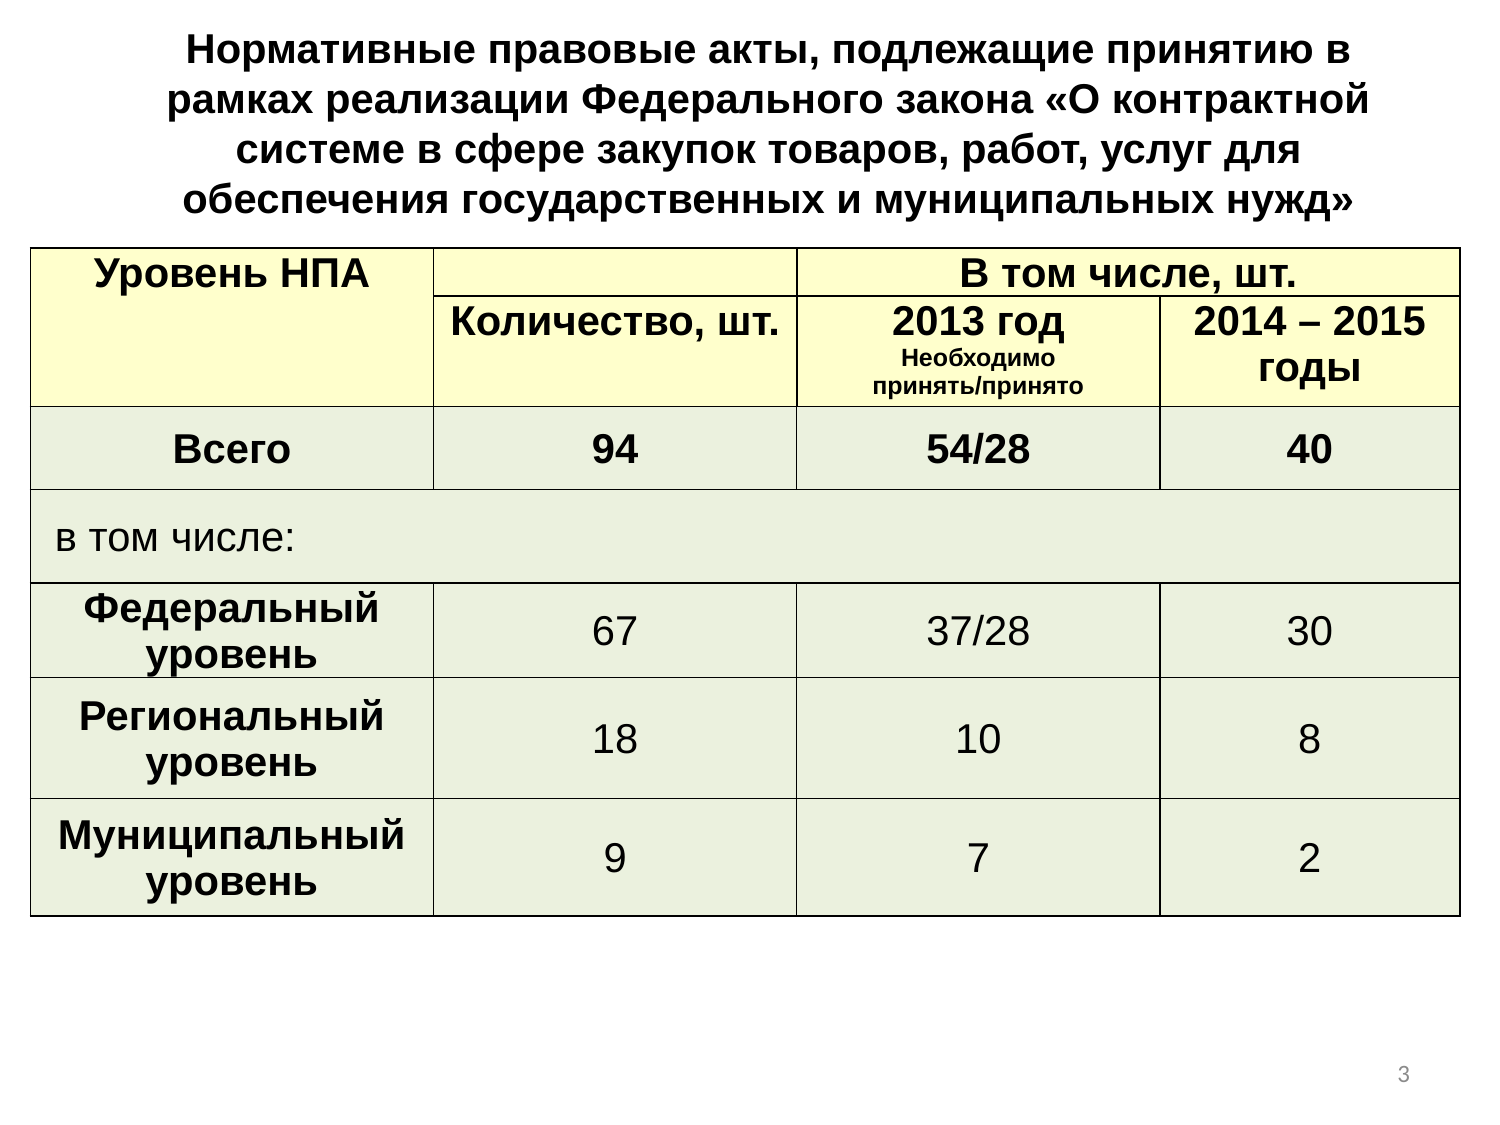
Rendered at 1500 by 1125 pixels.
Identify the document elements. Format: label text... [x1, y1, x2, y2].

slide_number 3 [1074, 1042, 1425, 1103]
table_cell 40 [1161, 407, 1459, 489]
table_cell 9 [434, 799, 796, 915]
text_box Нормативные правовые акты, подлежащие принятию в рамках реализации Федерального закона «О контрактной системе в сфере закупок товаров, работ, услуг для обеспечения государственных и муниципальных нужд» [118, 18, 1419, 224]
table_cell 2013 год Необходимо принять/принято [798, 297, 1159, 406]
table_cell 67 [434, 584, 796, 677]
table_cell в том числе: [31, 490, 1459, 582]
table_cell 30 [1161, 584, 1459, 677]
table_cell 2014 – 2015 годы [1161, 297, 1459, 406]
table_cell Всего [31, 407, 433, 489]
table_header В том числе, шт. [798, 249, 1459, 295]
table_cell 10 [797, 678, 1159, 798]
table_cell Количество, шт. [434, 297, 796, 406]
table_cell 2 [1161, 799, 1459, 915]
table_cell 94 [434, 407, 796, 489]
table_cell 7 [797, 799, 1159, 915]
table_cell 37/28 [797, 584, 1159, 677]
table_cell 54/28 [797, 407, 1159, 489]
table_cell Муниципальный уровень [31, 799, 433, 915]
table_cell 18 [434, 678, 796, 798]
table_cell Федеральный уровень [31, 584, 433, 677]
table_header Уровень НПА [31, 249, 433, 406]
table_cell Региональный уровень [31, 678, 433, 798]
table_header [434, 249, 796, 295]
table_cell 8 [1161, 678, 1459, 798]
